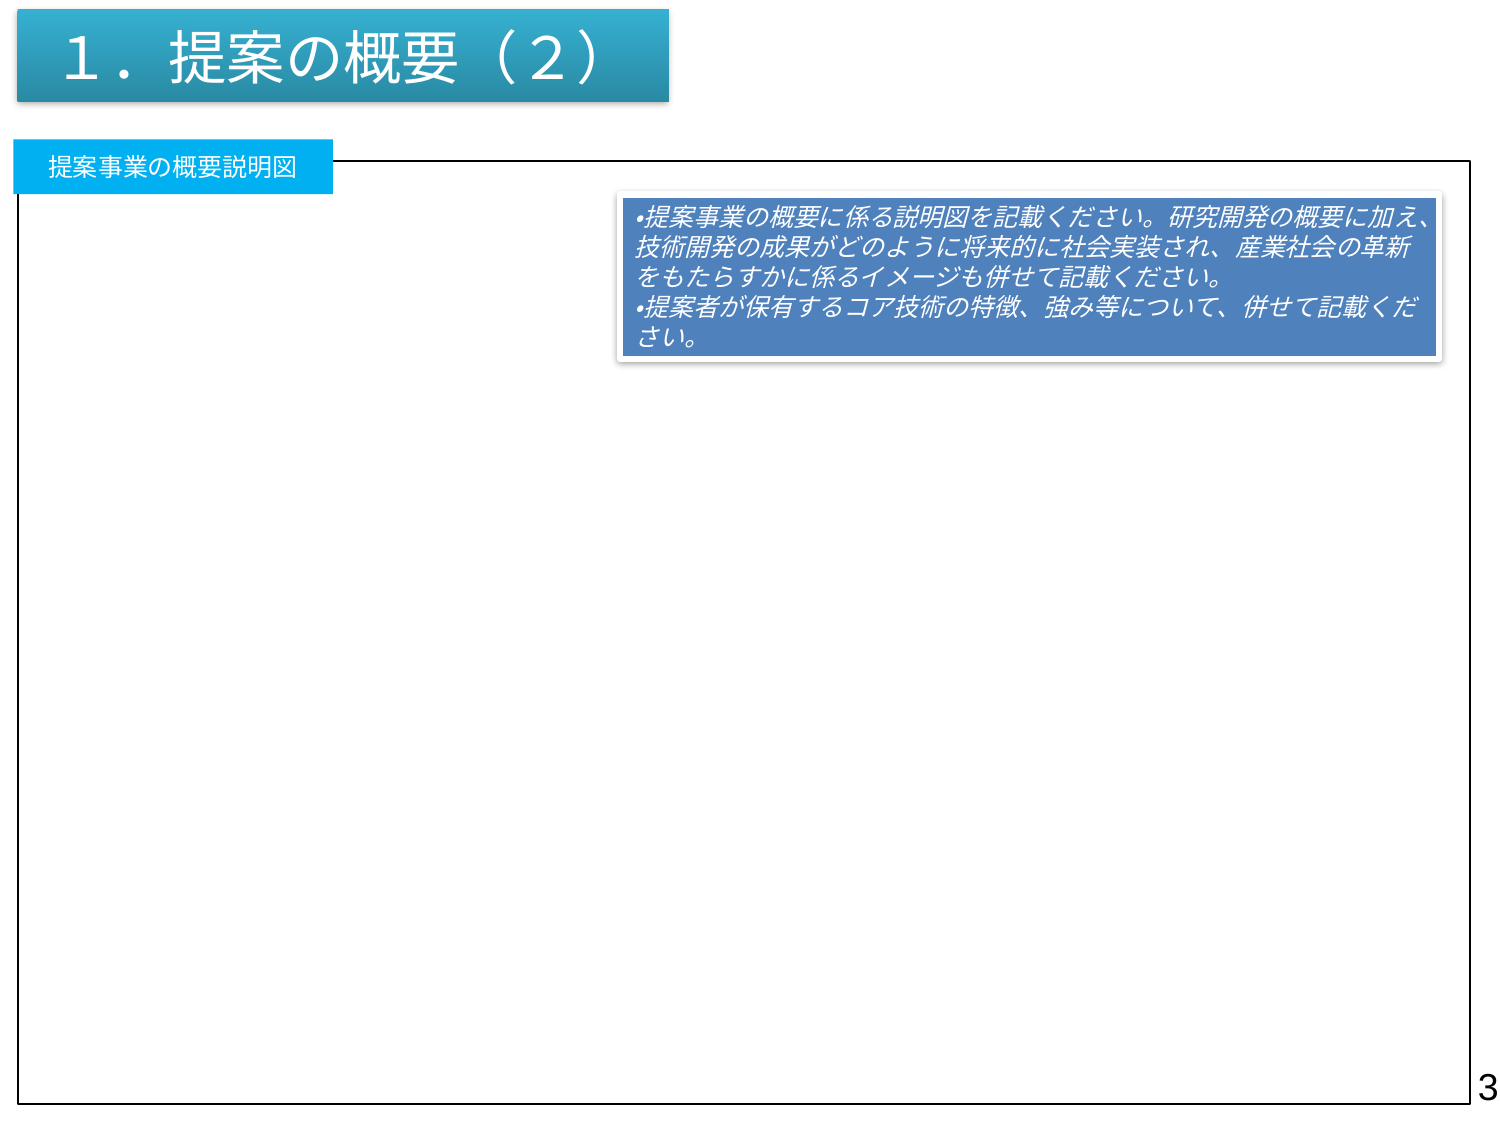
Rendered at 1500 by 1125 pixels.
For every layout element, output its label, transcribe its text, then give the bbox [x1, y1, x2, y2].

text_box 3 [1473, 1066, 1499, 1105]
title １．提案の概要（２） [17, 9, 669, 102]
text_box 提案事業の概要説明図 [11, 137, 335, 196]
text_box ・提案事業の概要に係る説明図を記載ください。研究開発の概要に加え、技術開発の成果がどのように将来的に社会実装され、産業社会の革新をもたらすかに係るイメージも併せて記載ください。 ・提案者が保有するコア技術の特徴、強み等について、併せて記載ください。 [617, 191, 1442, 362]
text_box [16, 159, 1473, 1106]
